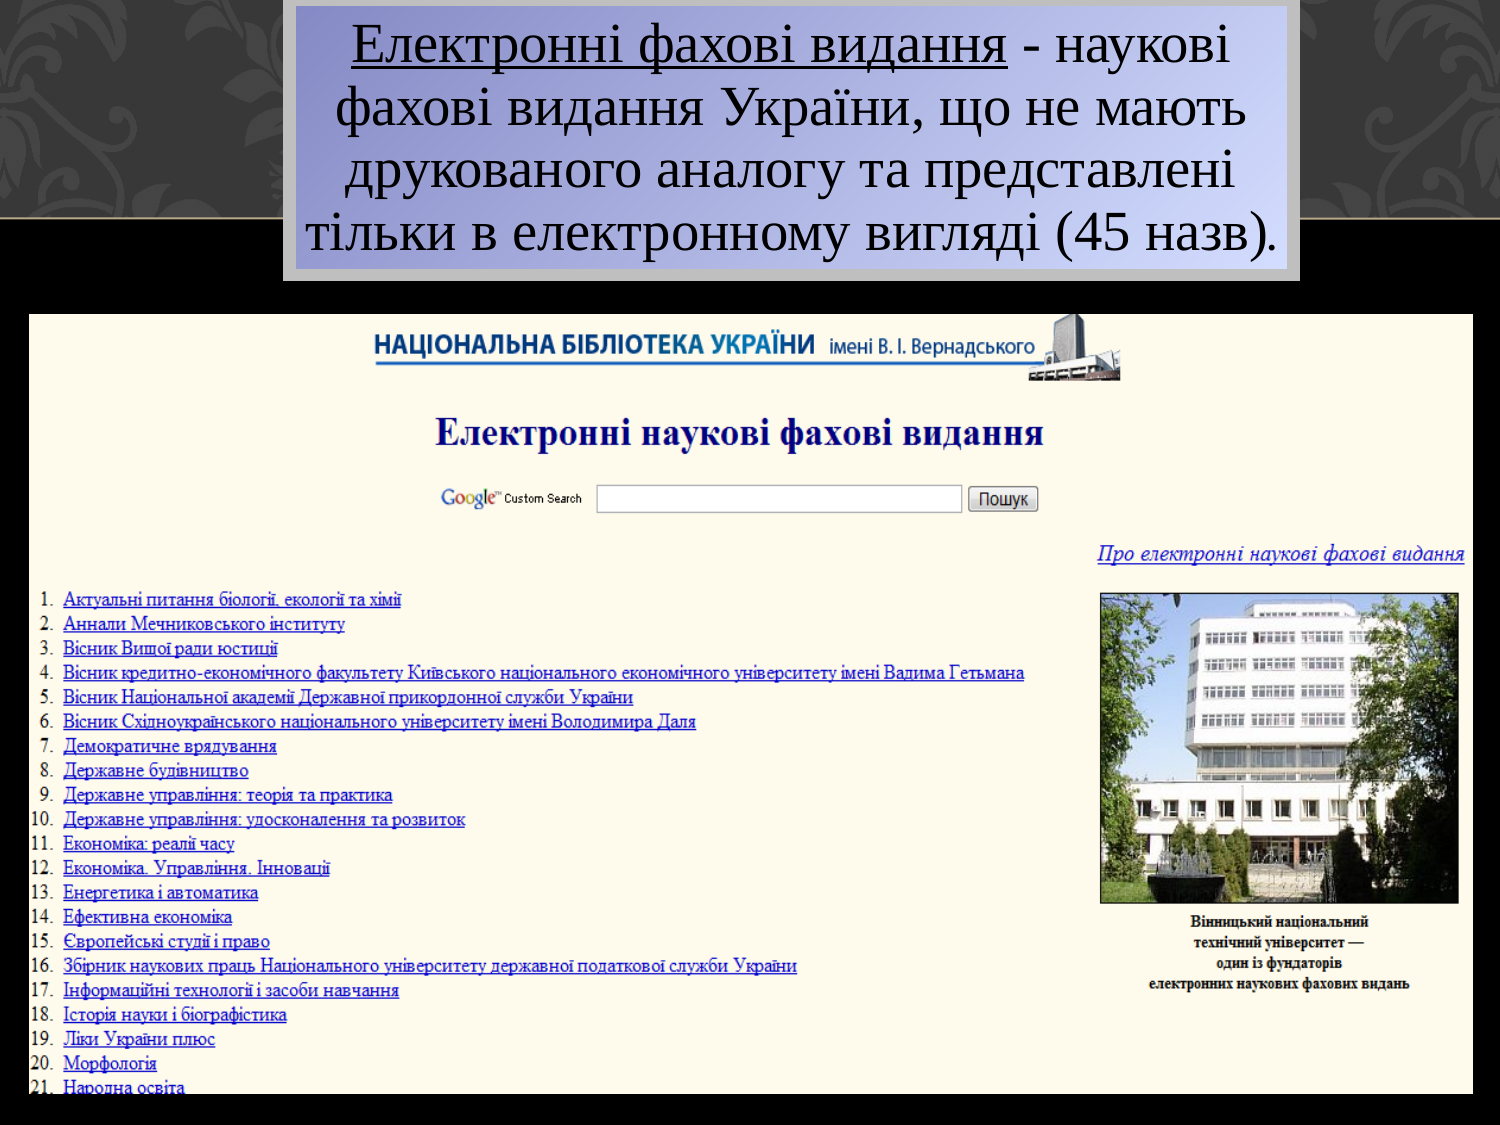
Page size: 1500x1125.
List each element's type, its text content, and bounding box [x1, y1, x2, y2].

picture [29, 314, 1474, 1095]
title Електронні фахові видання - наукові фахові видання України, що не мають друкованого аналогу та представлені тільки в електронному вигляді (45 назв). [283, 0, 1300, 281]
